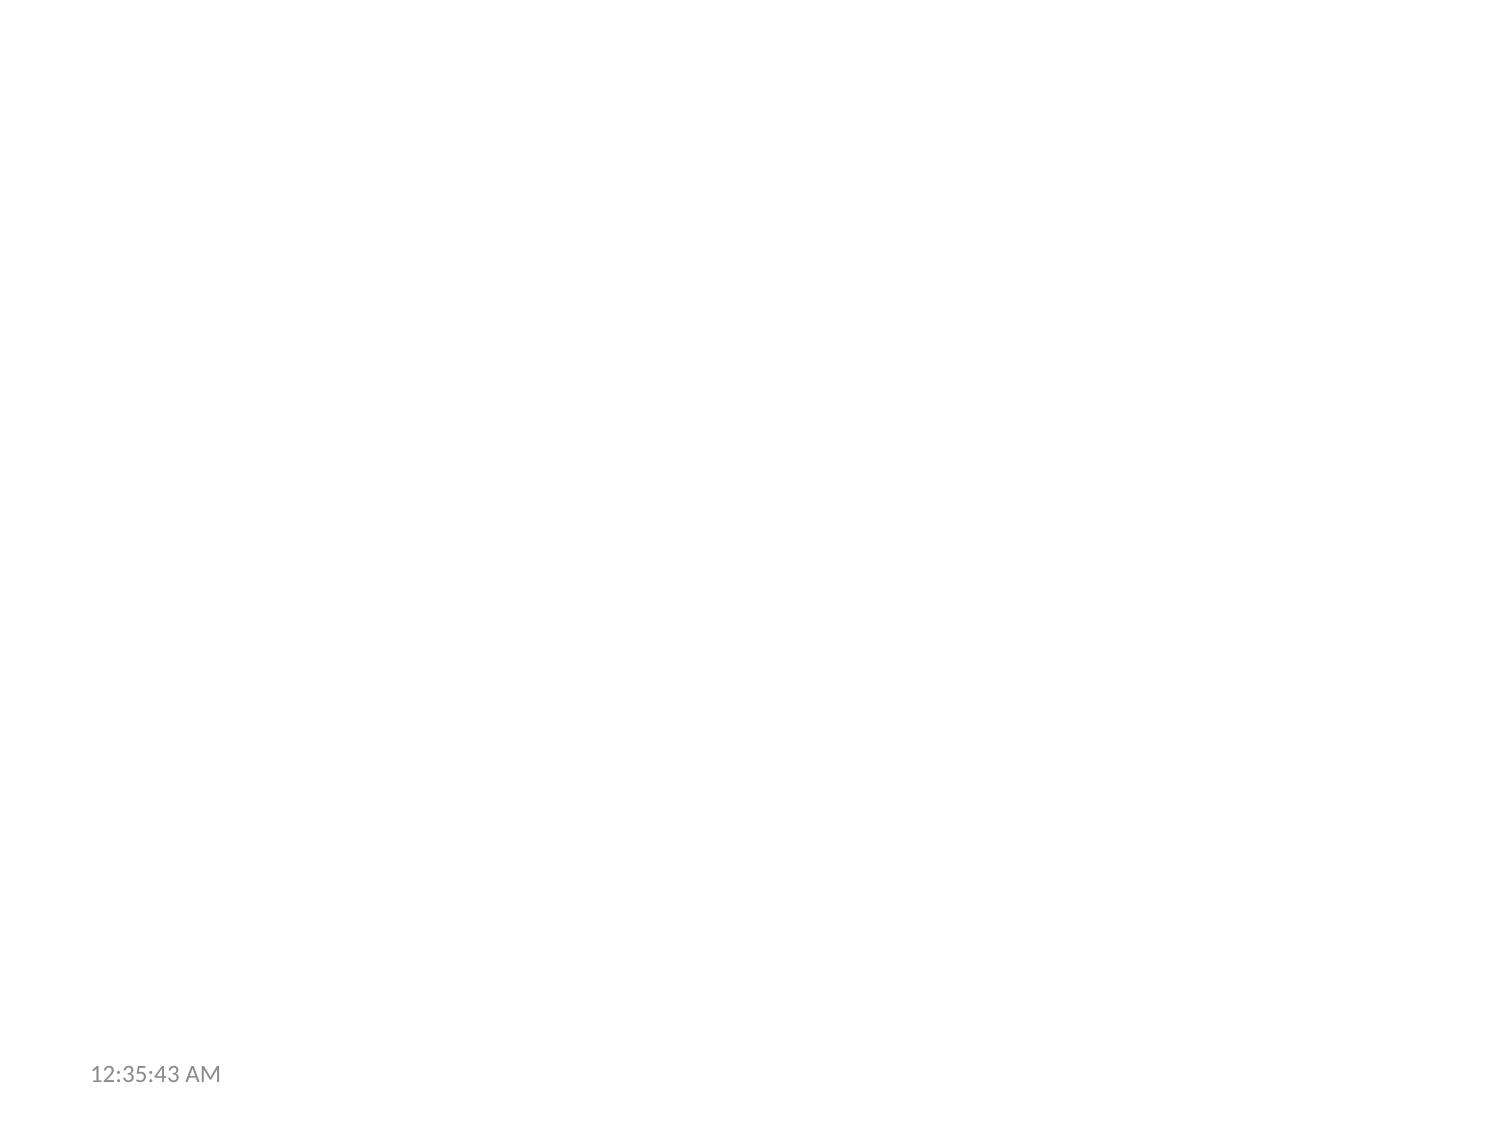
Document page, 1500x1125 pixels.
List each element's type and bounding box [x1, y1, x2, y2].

slide_number [75, 1042, 425, 1103]
